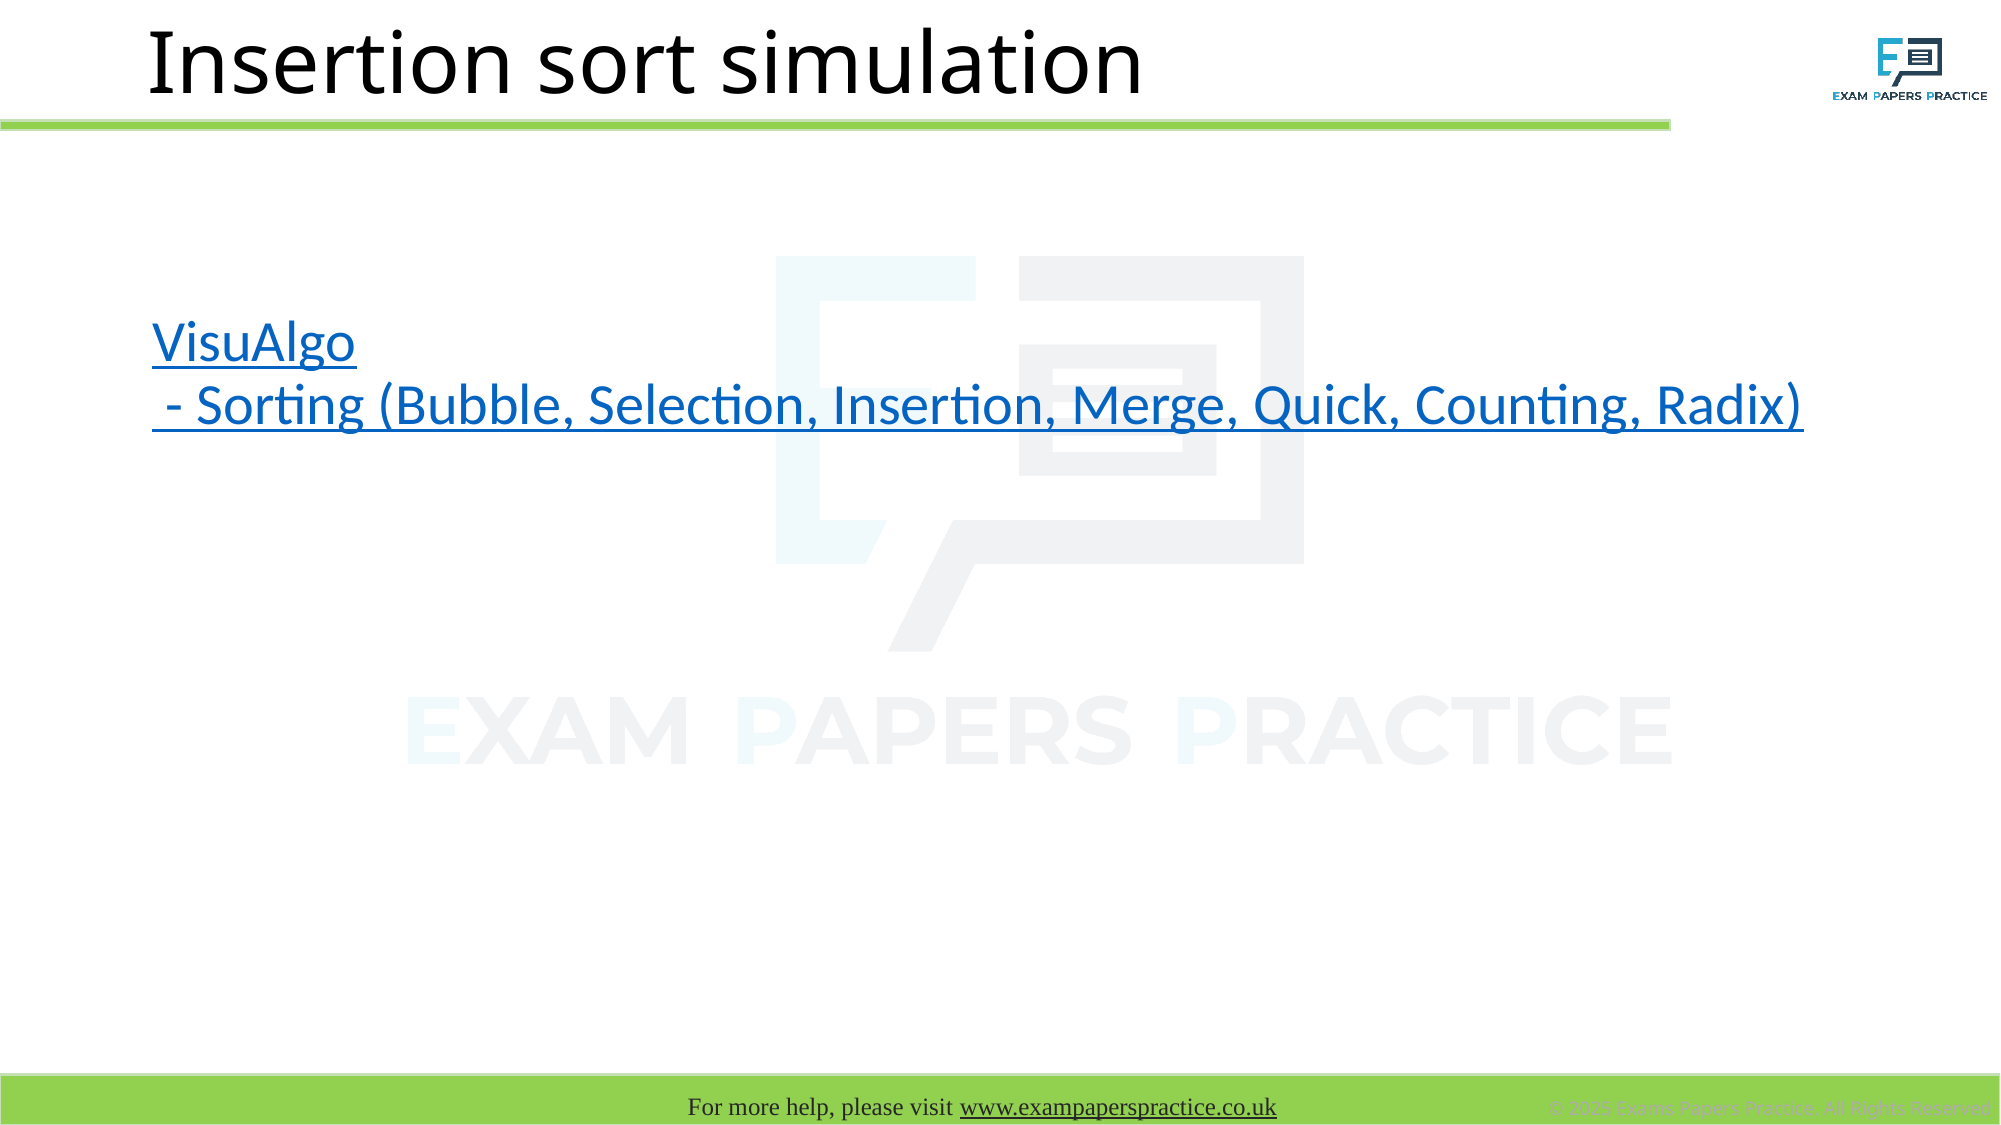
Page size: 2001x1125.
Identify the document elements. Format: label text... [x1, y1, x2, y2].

title Insertion sort simulation [132, 11, 1858, 121]
list VisuAlgo - Sorting (Bubble, Selection, Insertion, Merge, Quick, Counting, Radix) [137, 304, 1863, 1018]
